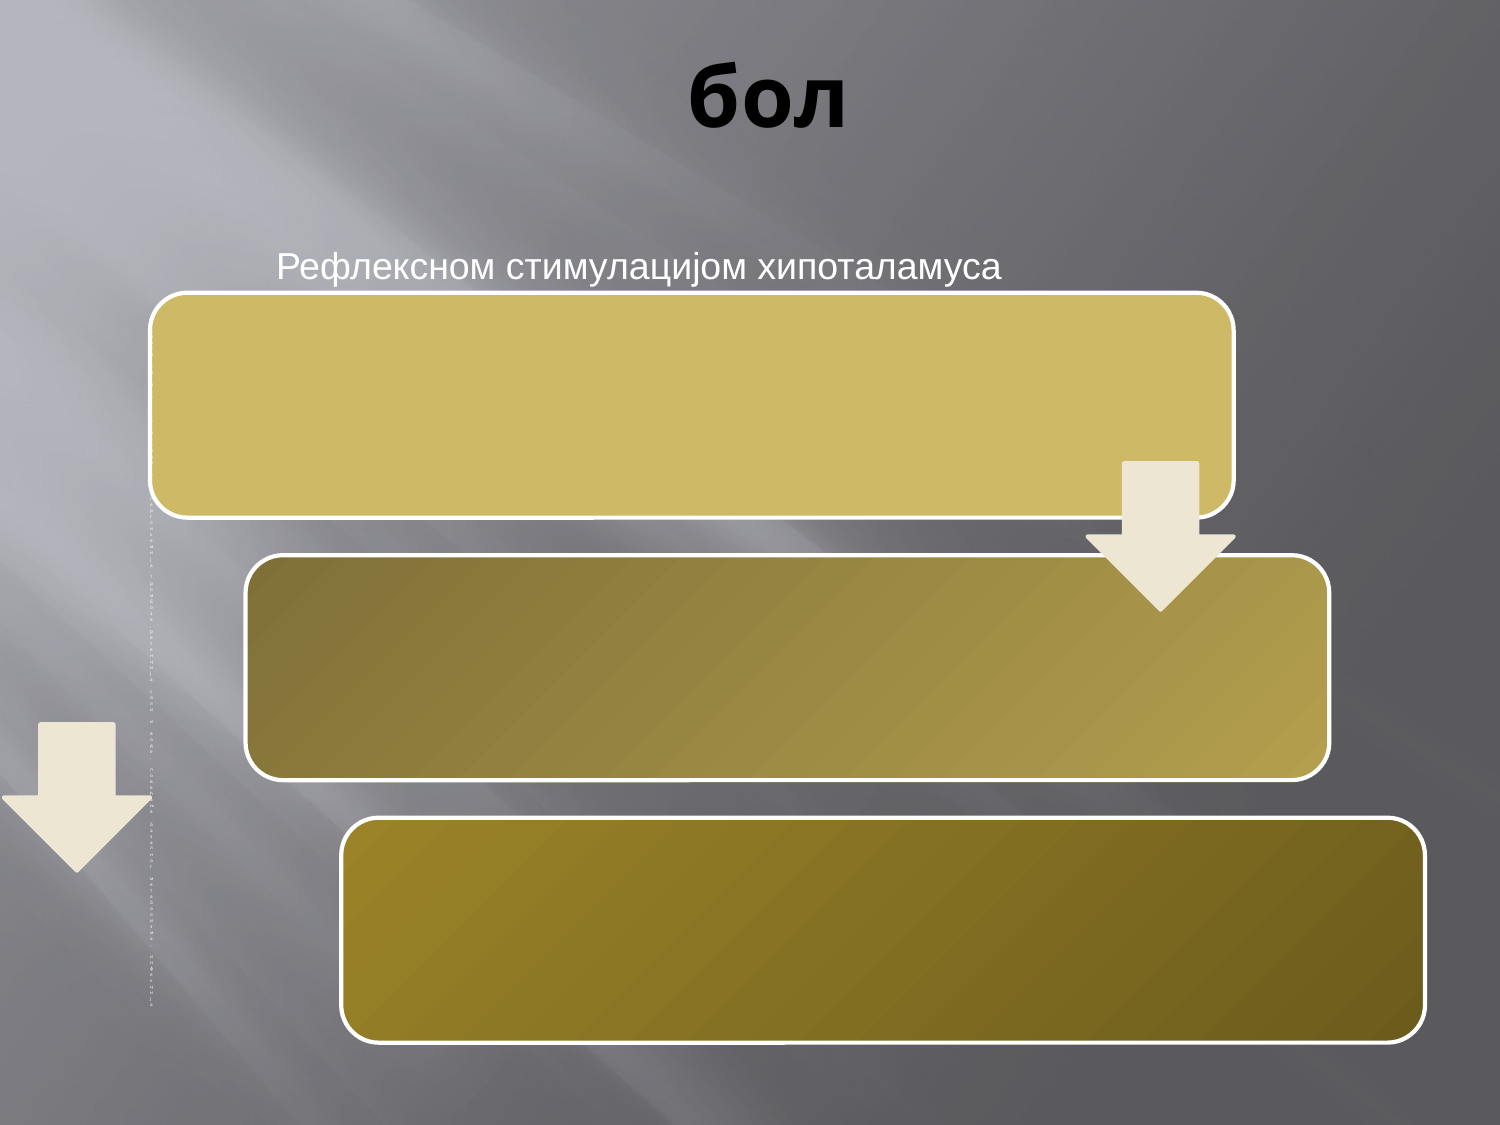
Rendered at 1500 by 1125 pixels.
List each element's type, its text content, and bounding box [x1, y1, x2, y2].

title бол [93, 0, 1444, 188]
text_box Рефлексном стимулацијом хипоталамуса [261, 234, 1018, 292]
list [149, 292, 1426, 1043]
